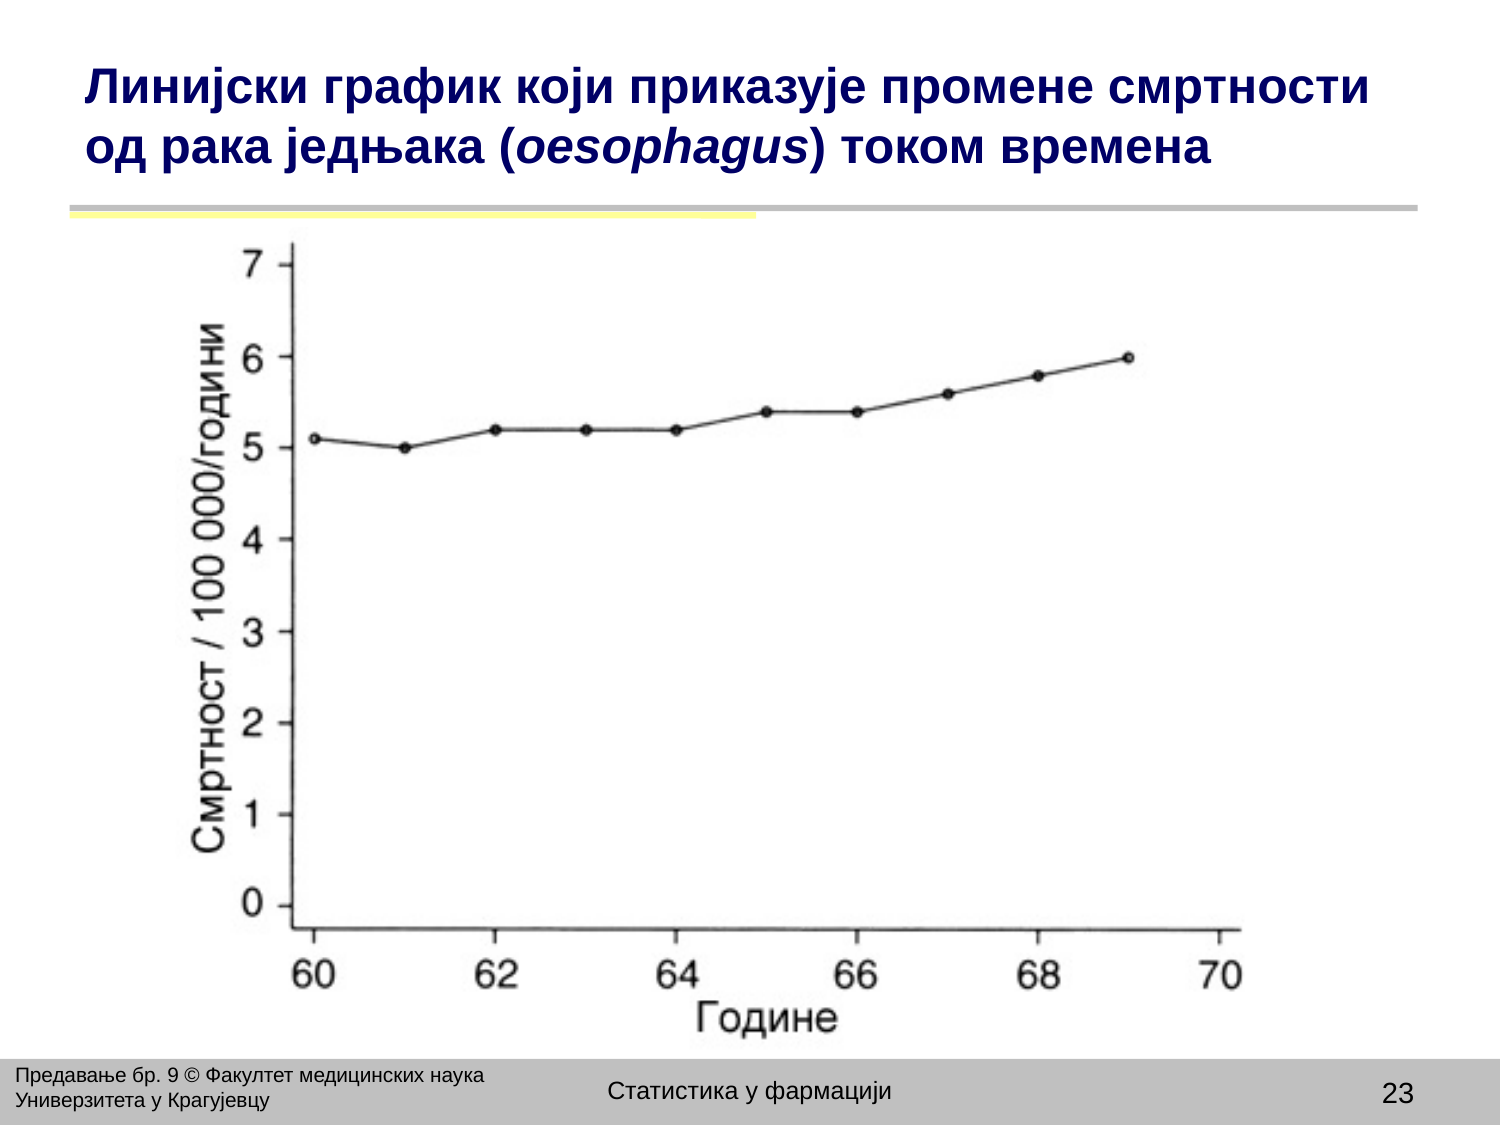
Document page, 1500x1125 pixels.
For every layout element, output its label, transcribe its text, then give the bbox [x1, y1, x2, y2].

picture [175, 227, 1259, 1054]
footer Статистика у фармацији [512, 1066, 988, 1125]
title Линијски график који приказује промене смртности од рака једњака (oesophagus) током времена [69, 19, 1426, 208]
slide_number Предавање бр. 9 © Факултет медицинских наука Универзитета у Крагујевцу [0, 1053, 609, 1108]
slide_number 23 [1079, 1066, 1430, 1125]
